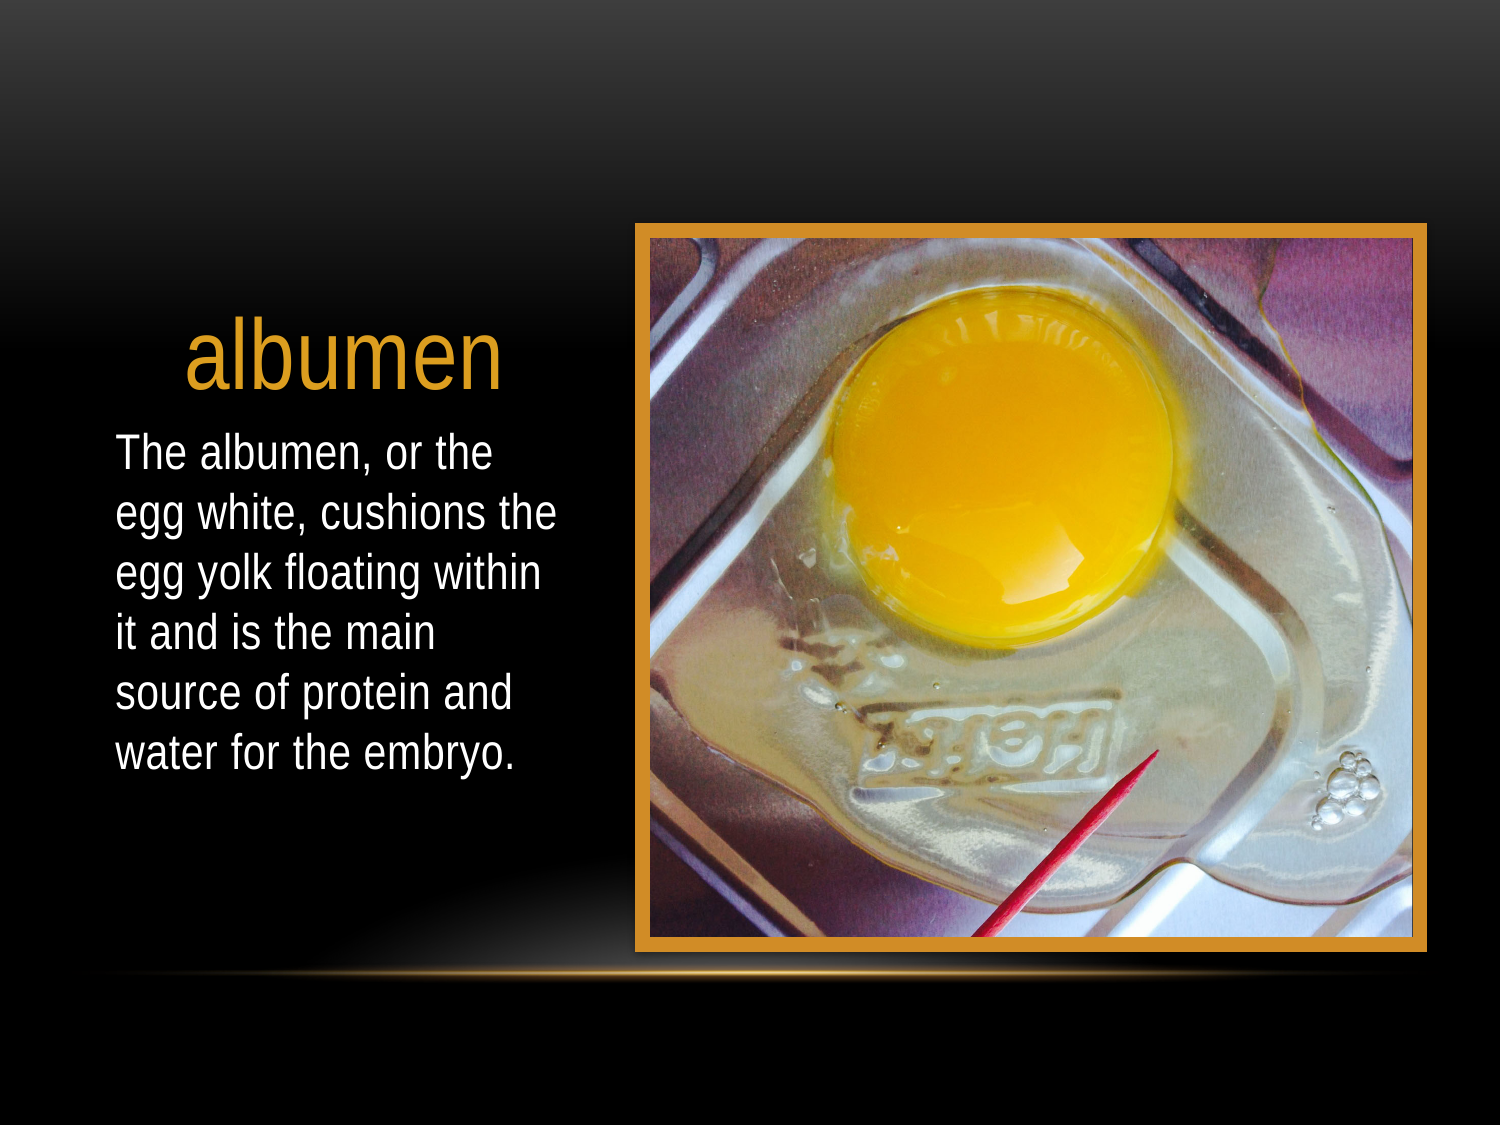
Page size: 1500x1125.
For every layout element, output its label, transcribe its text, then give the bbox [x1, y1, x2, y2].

list The albumen, or the egg white, cushions the egg yolk floating within it and is the main source of protein and water for the embryo. [100, 417, 588, 938]
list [649, 237, 1413, 938]
title albumen [100, 237, 588, 417]
picture [0, 0, 1500, 1125]
